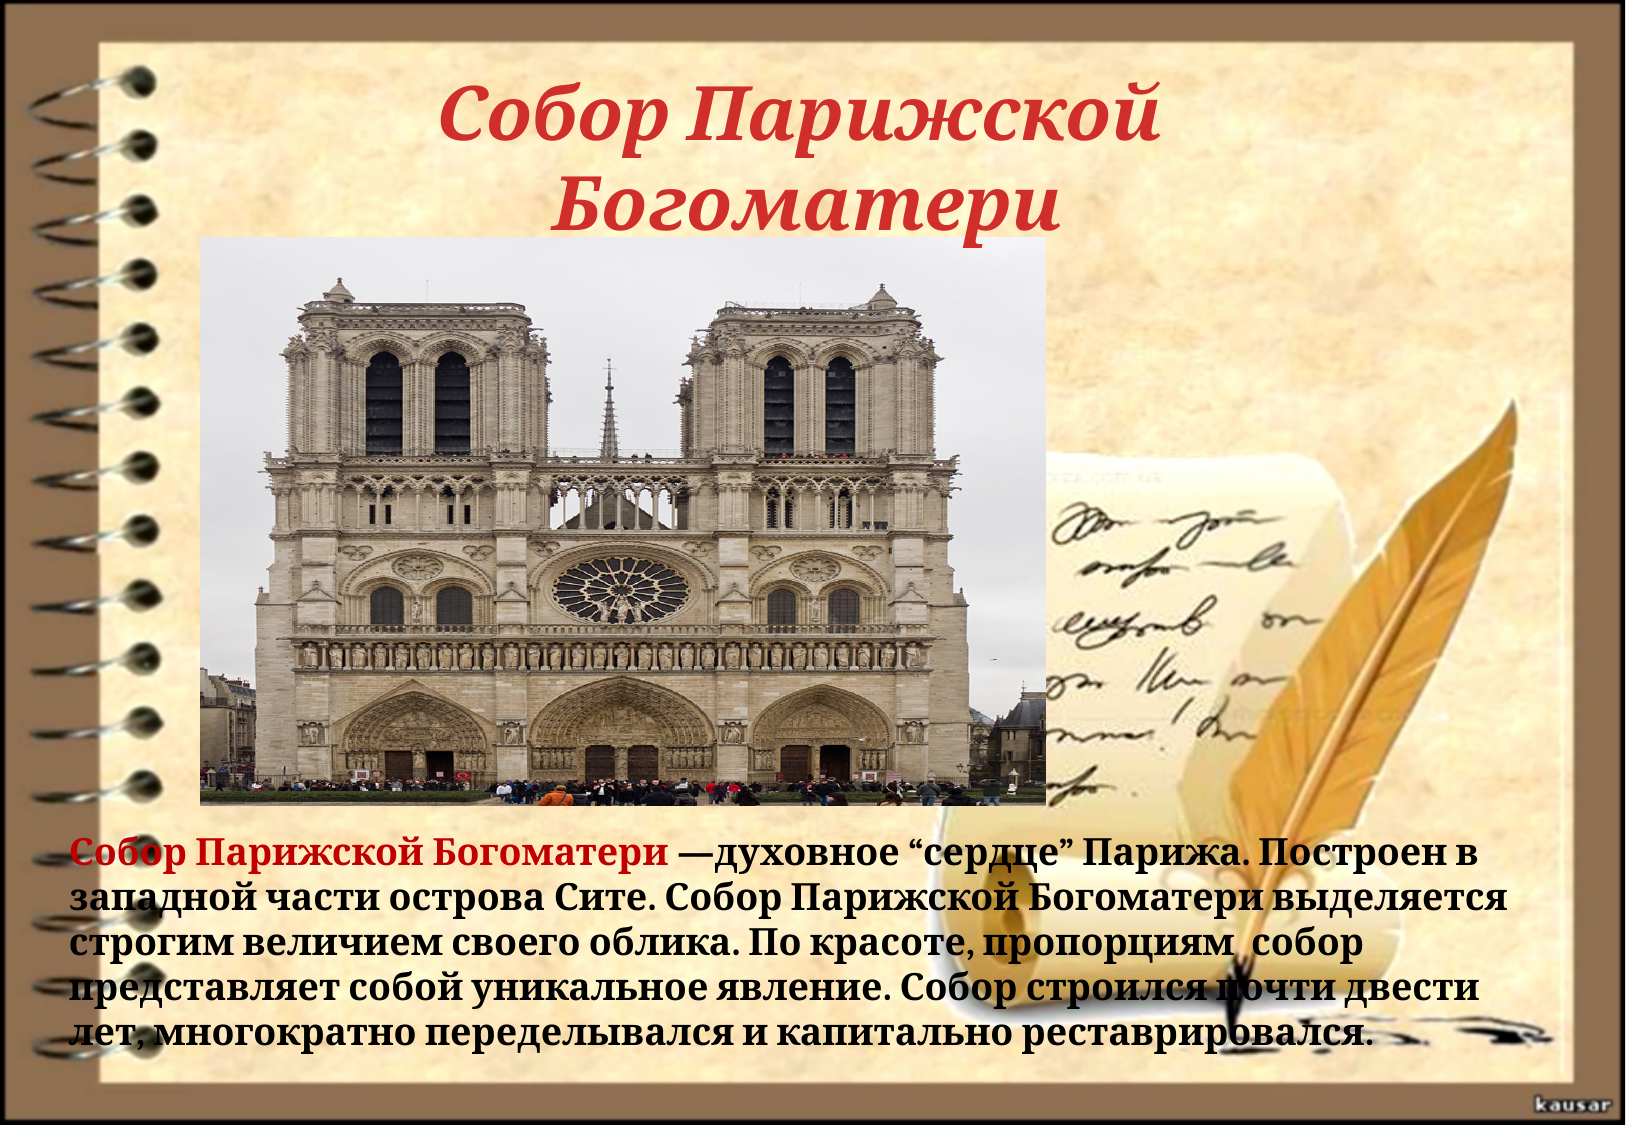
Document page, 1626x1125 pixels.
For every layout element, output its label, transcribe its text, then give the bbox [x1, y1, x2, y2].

text_box Собор Парижской Богоматери [421, 57, 1194, 253]
picture [0, 0, 1626, 1125]
text_box Собор Парижской Богоматери —духовное “сердце” Парижа. Построен в западной части острова Сите. Собор Парижской Богоматери выделяется строгим величием своего облика. По красоте, пропорциям собор представляет собой уникальное явление. Собор строился почти двести лет, многократно переделывался и капитально реставрировался. [54, 820, 1535, 1061]
